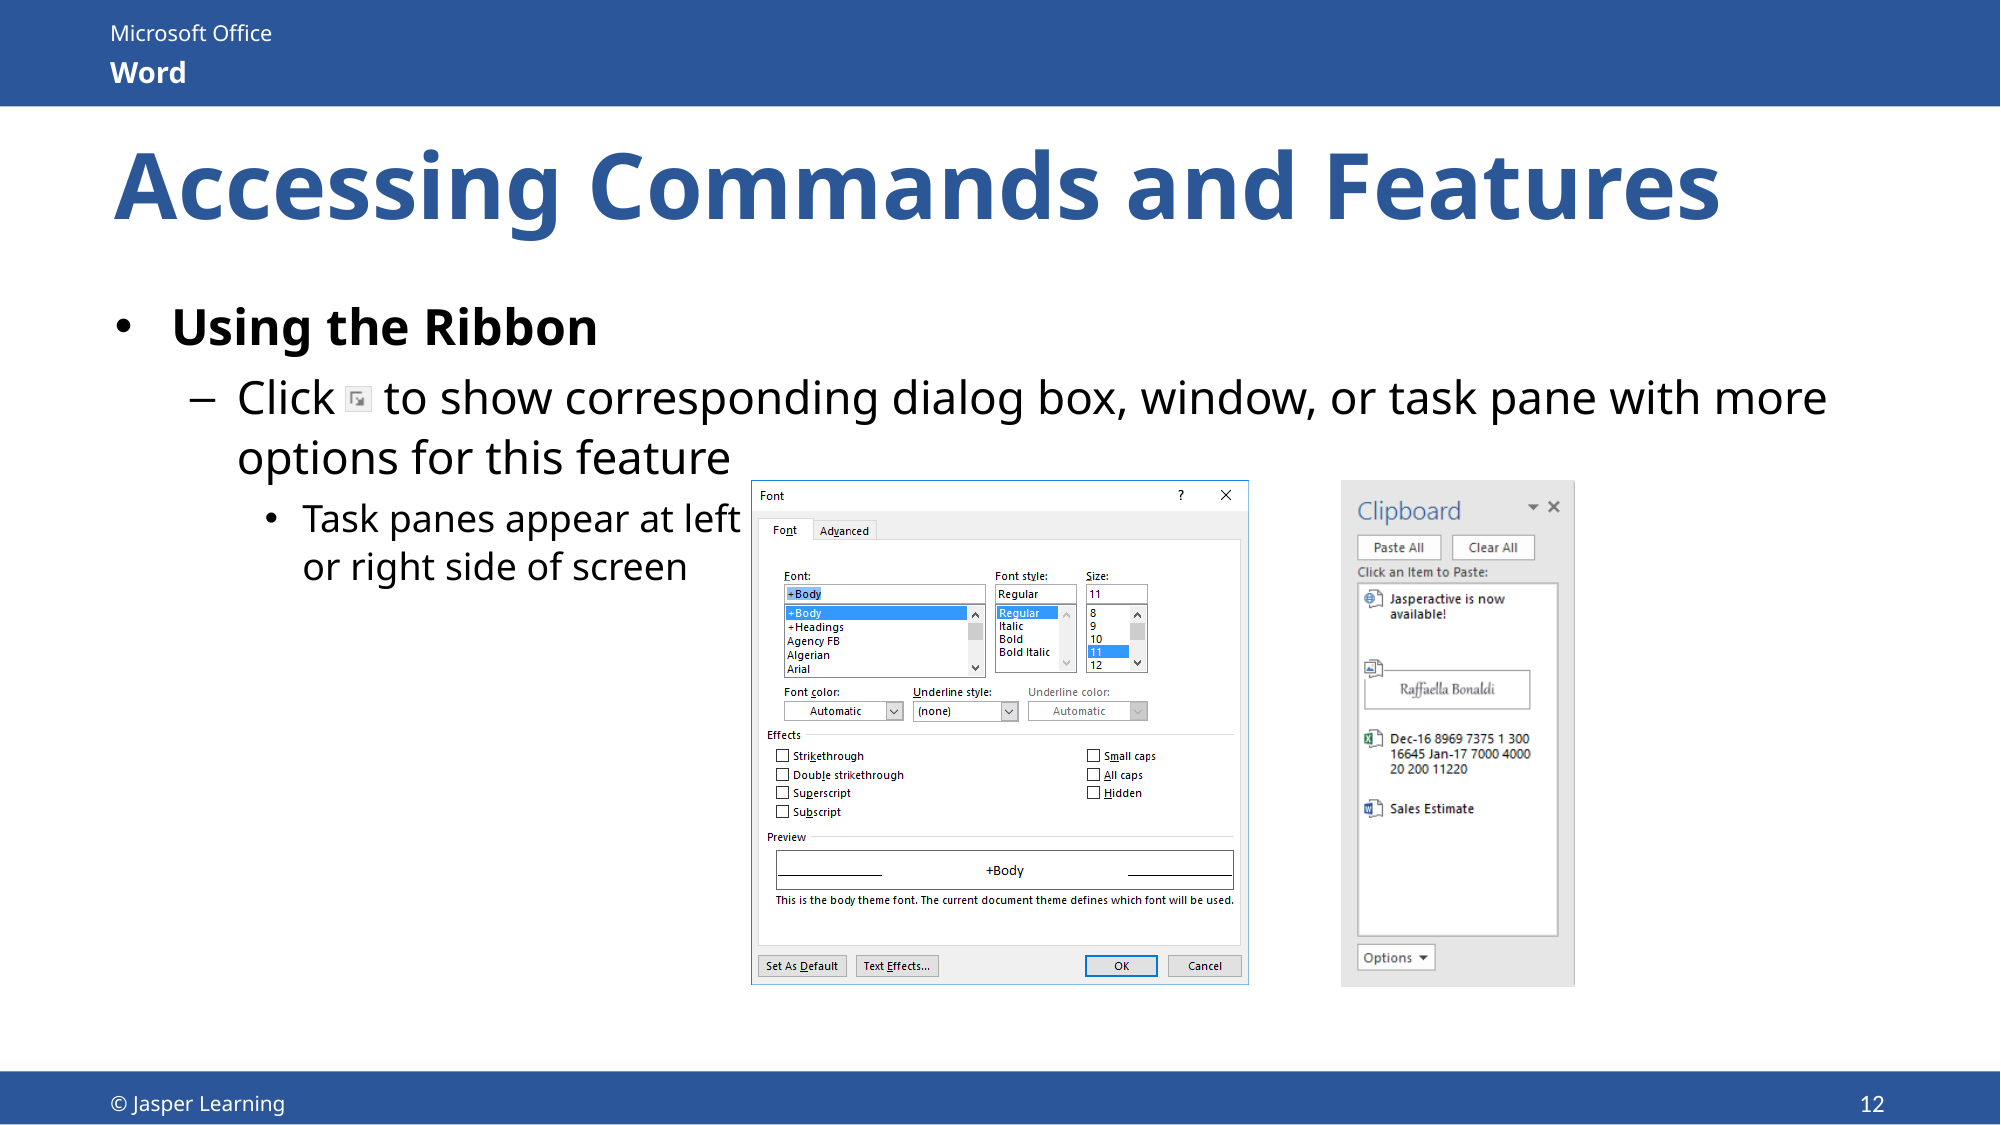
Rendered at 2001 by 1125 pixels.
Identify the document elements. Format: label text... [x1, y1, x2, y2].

title Accessing Commands and Features [99, 118, 1866, 248]
picture [344, 385, 373, 412]
list Using the Ribbon Click to show corresponding dialog box, window, or task pane with more options for this feature Task panes appear at left or right side of screen [99, 283, 1900, 1026]
slide_number 12 [1433, 1073, 1900, 1125]
footer © Jasper Learning [95, 1073, 729, 1125]
picture [750, 480, 1249, 985]
picture [1341, 479, 1575, 988]
